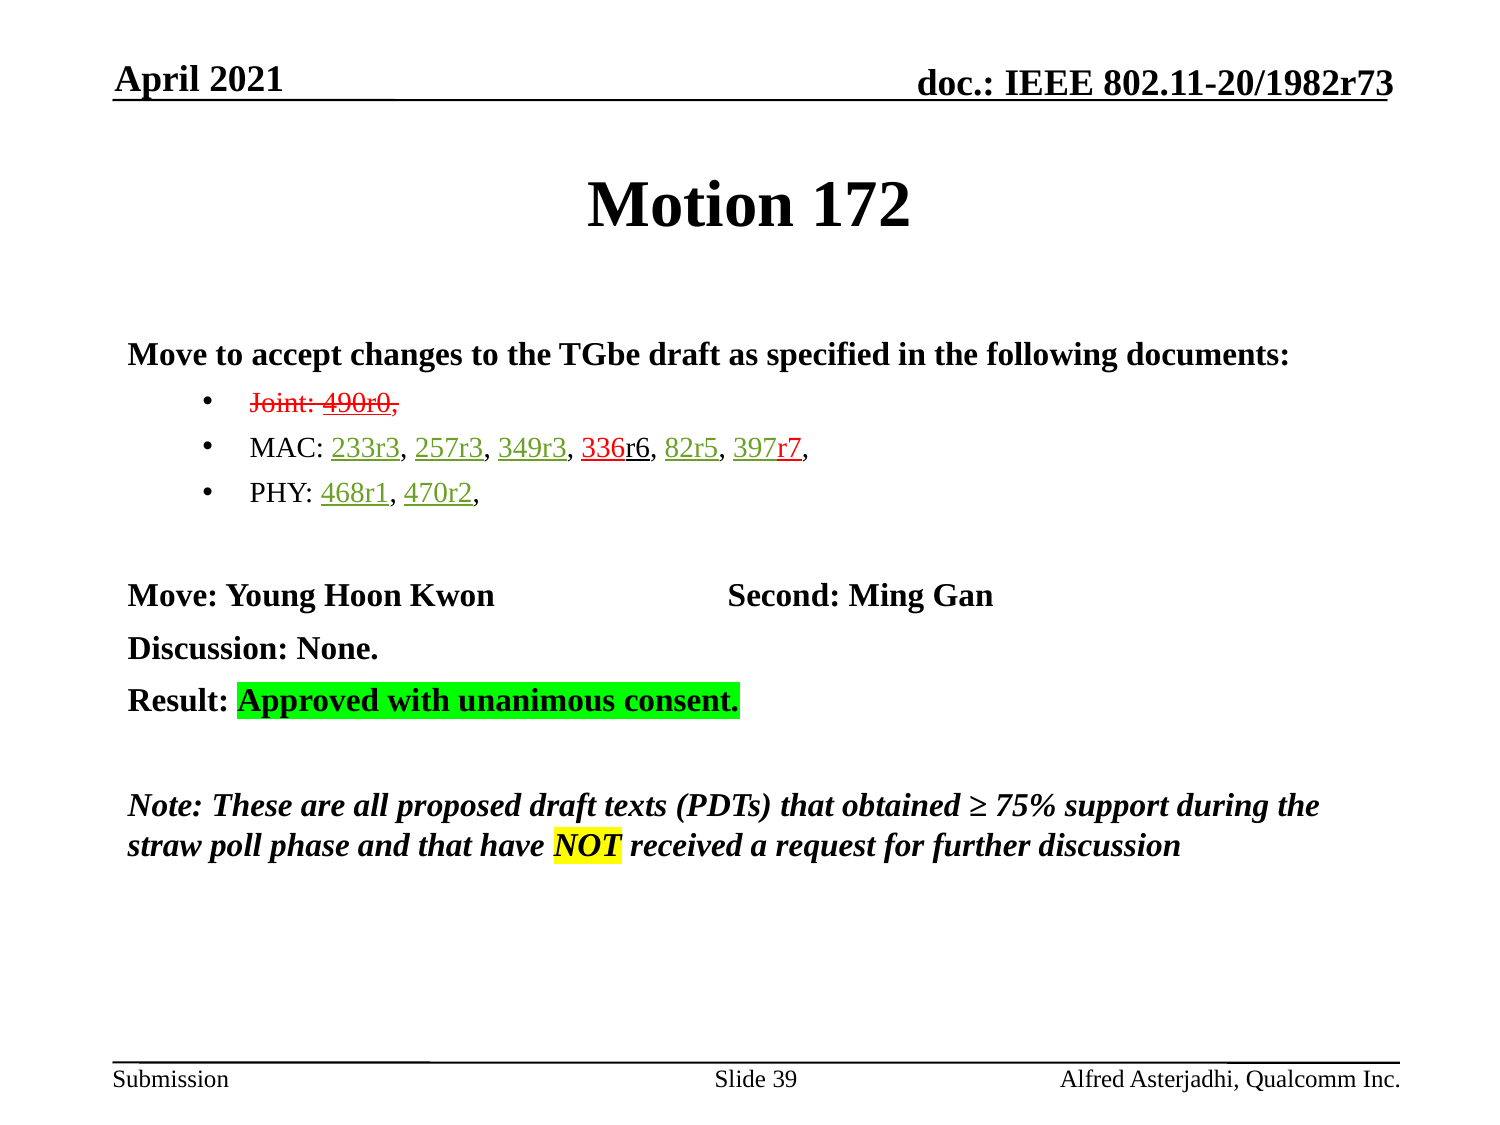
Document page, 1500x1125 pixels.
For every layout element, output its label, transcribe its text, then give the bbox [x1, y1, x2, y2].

slide_number Slide 39 [712, 1061, 800, 1123]
list Move to accept changes to the TGbe draft as specified in the following documents: Joint: 490r0, MAC: 233r3, 257r3, 349r3, 336r6, 82r5, 397r7, PHY: 468r1, 470r2, Move: Young Hoon Kwon Second: Ming Gan Discussion: None. Result: Approved with unanimous consent. Note: These are all proposed draft texts (PDTs) that obtained ≥ 75% support during the straw poll phase and that have NOT received a request for further discussion [112, 324, 1388, 1000]
footer Alfred Asterjadhi, Qualcomm Inc. [878, 1061, 1402, 1093]
title Motion 172 [112, 112, 1388, 288]
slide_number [114, 54, 423, 100]
